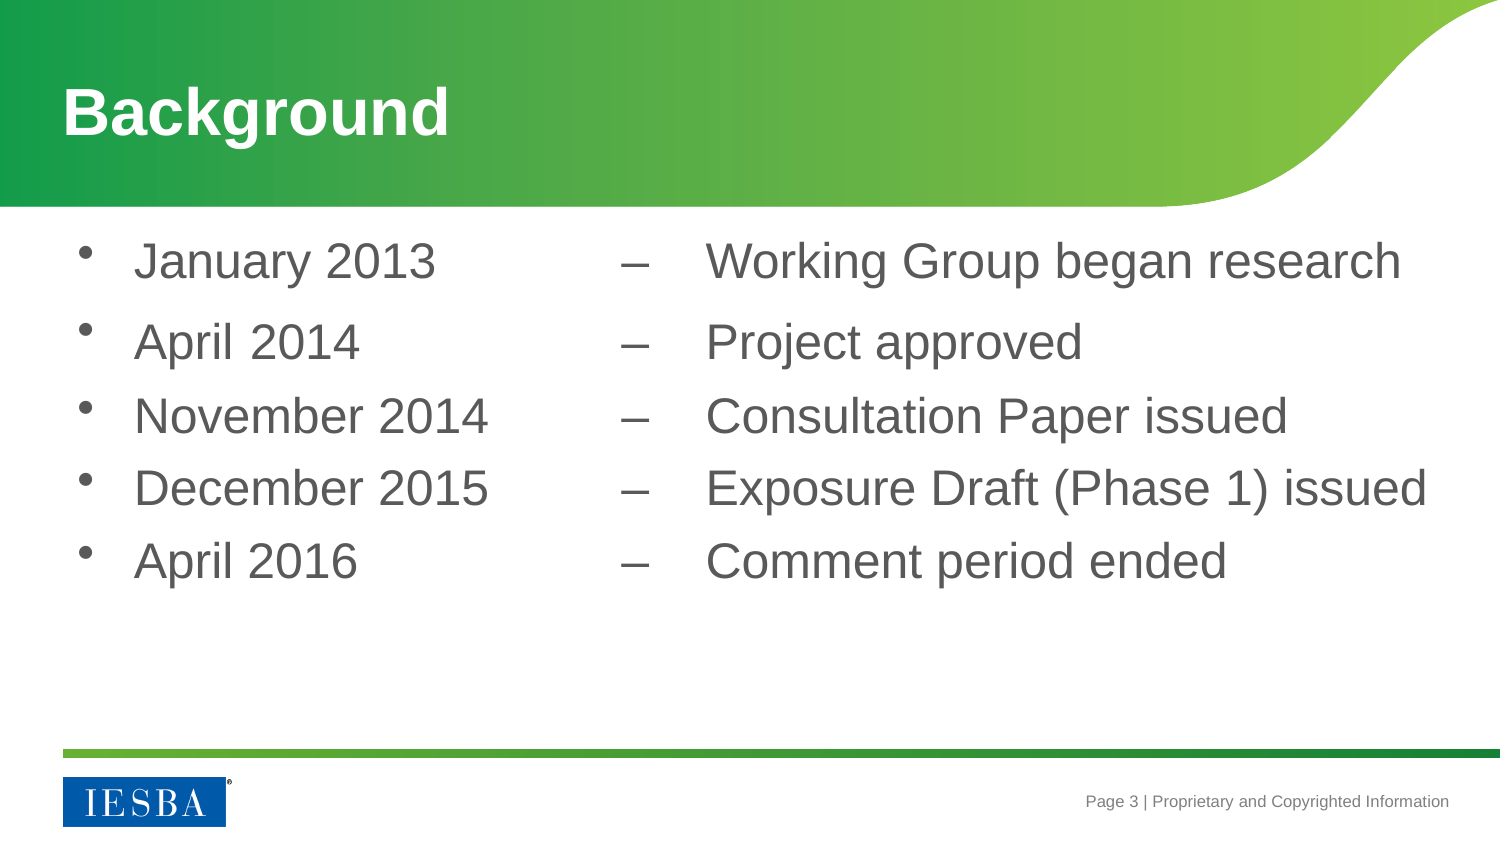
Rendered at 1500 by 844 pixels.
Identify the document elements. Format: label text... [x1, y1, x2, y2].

list January 2013 – Working Group began research April 2014 – Project approved November 2014 – Consultation Paper issued December 2015 – Exposure Draft (Phase 1) issued April 2016 – Comment period ended [62, 220, 1450, 724]
picture [0, 0, 1500, 207]
picture [63, 777, 232, 827]
title Background [62, 75, 1300, 142]
